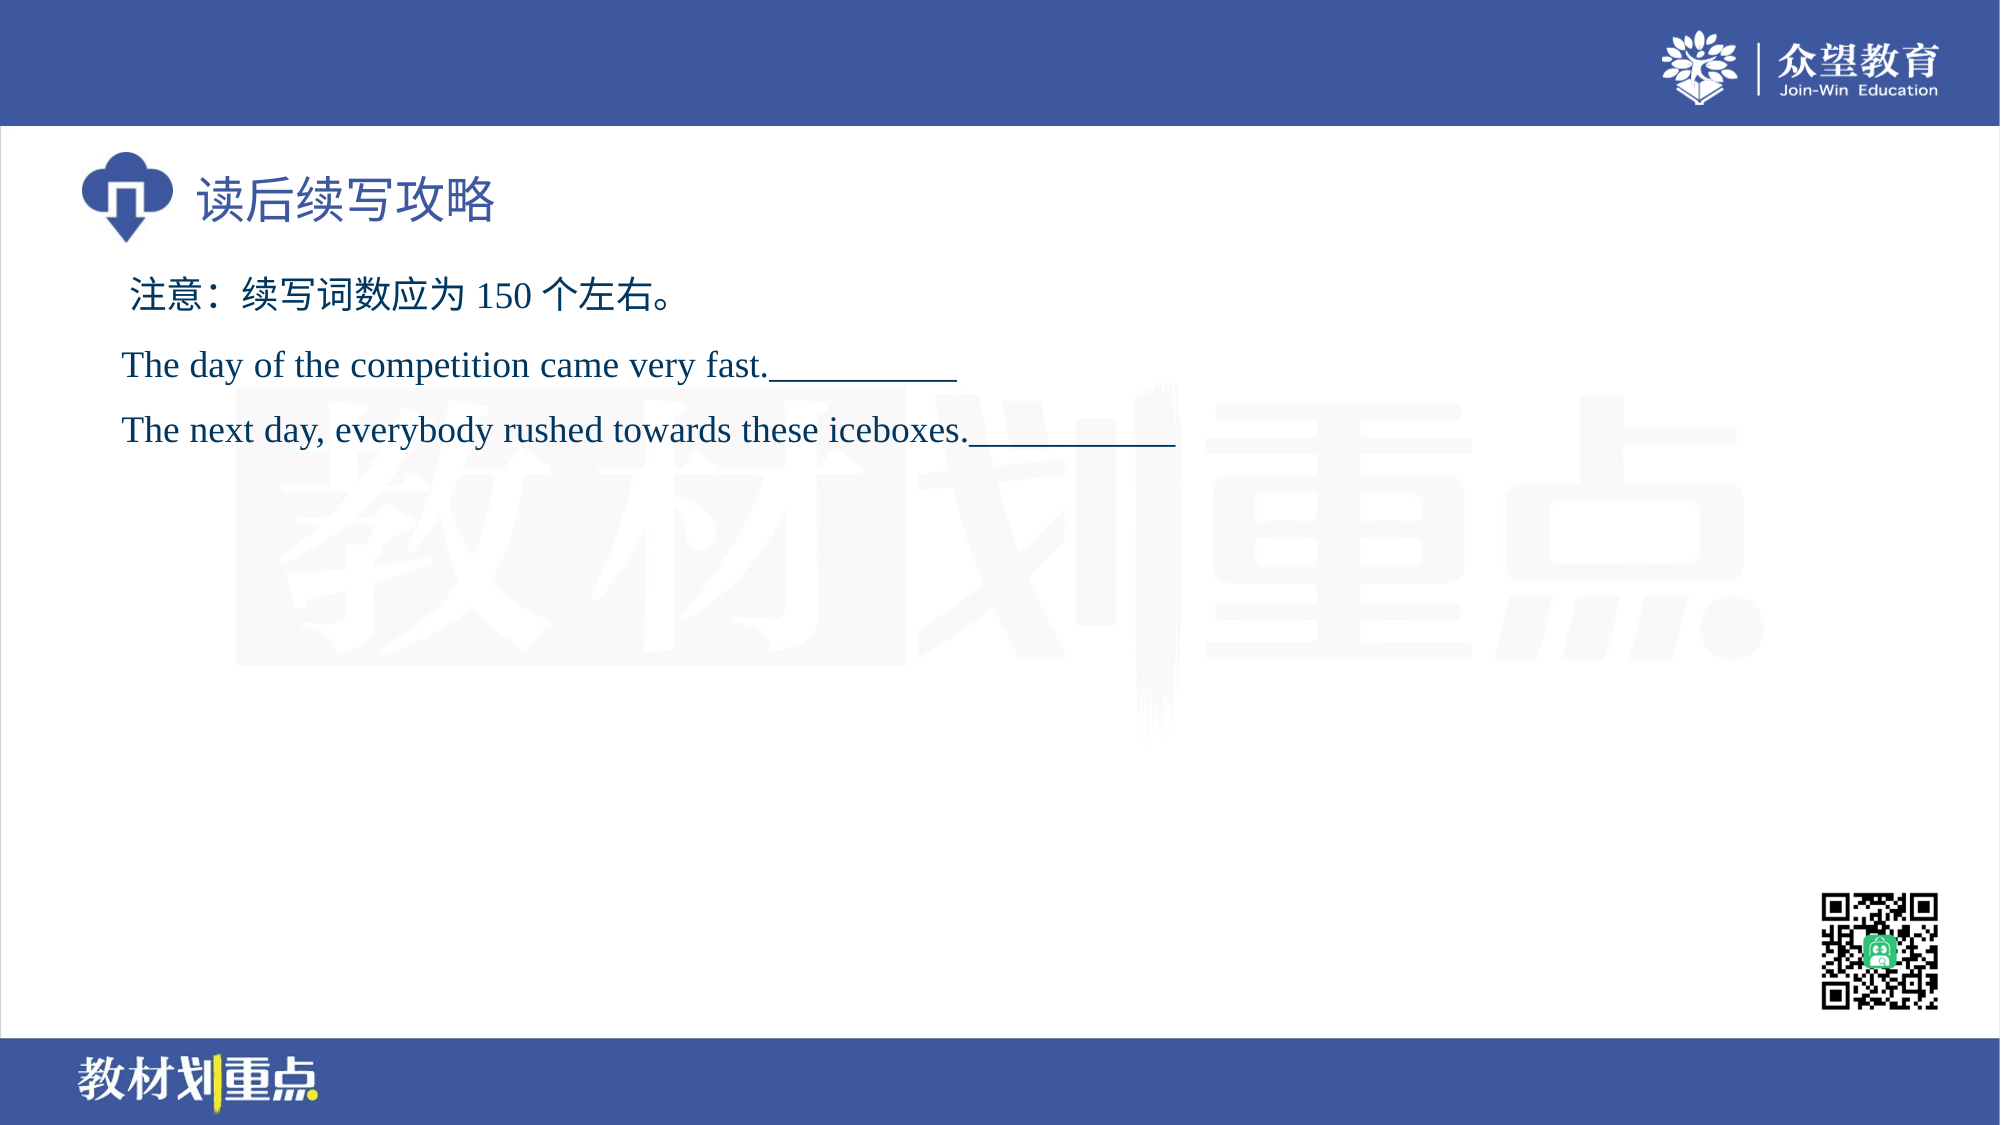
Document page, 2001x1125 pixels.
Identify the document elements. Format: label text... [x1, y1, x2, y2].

picture [0, 0, 2000, 1125]
text_box 注意：续写词数应为150个左右。 The day of the competition came very fast.__________ The next day, everybody rushed towards these iceboxes.___________ [82, 247, 1817, 443]
